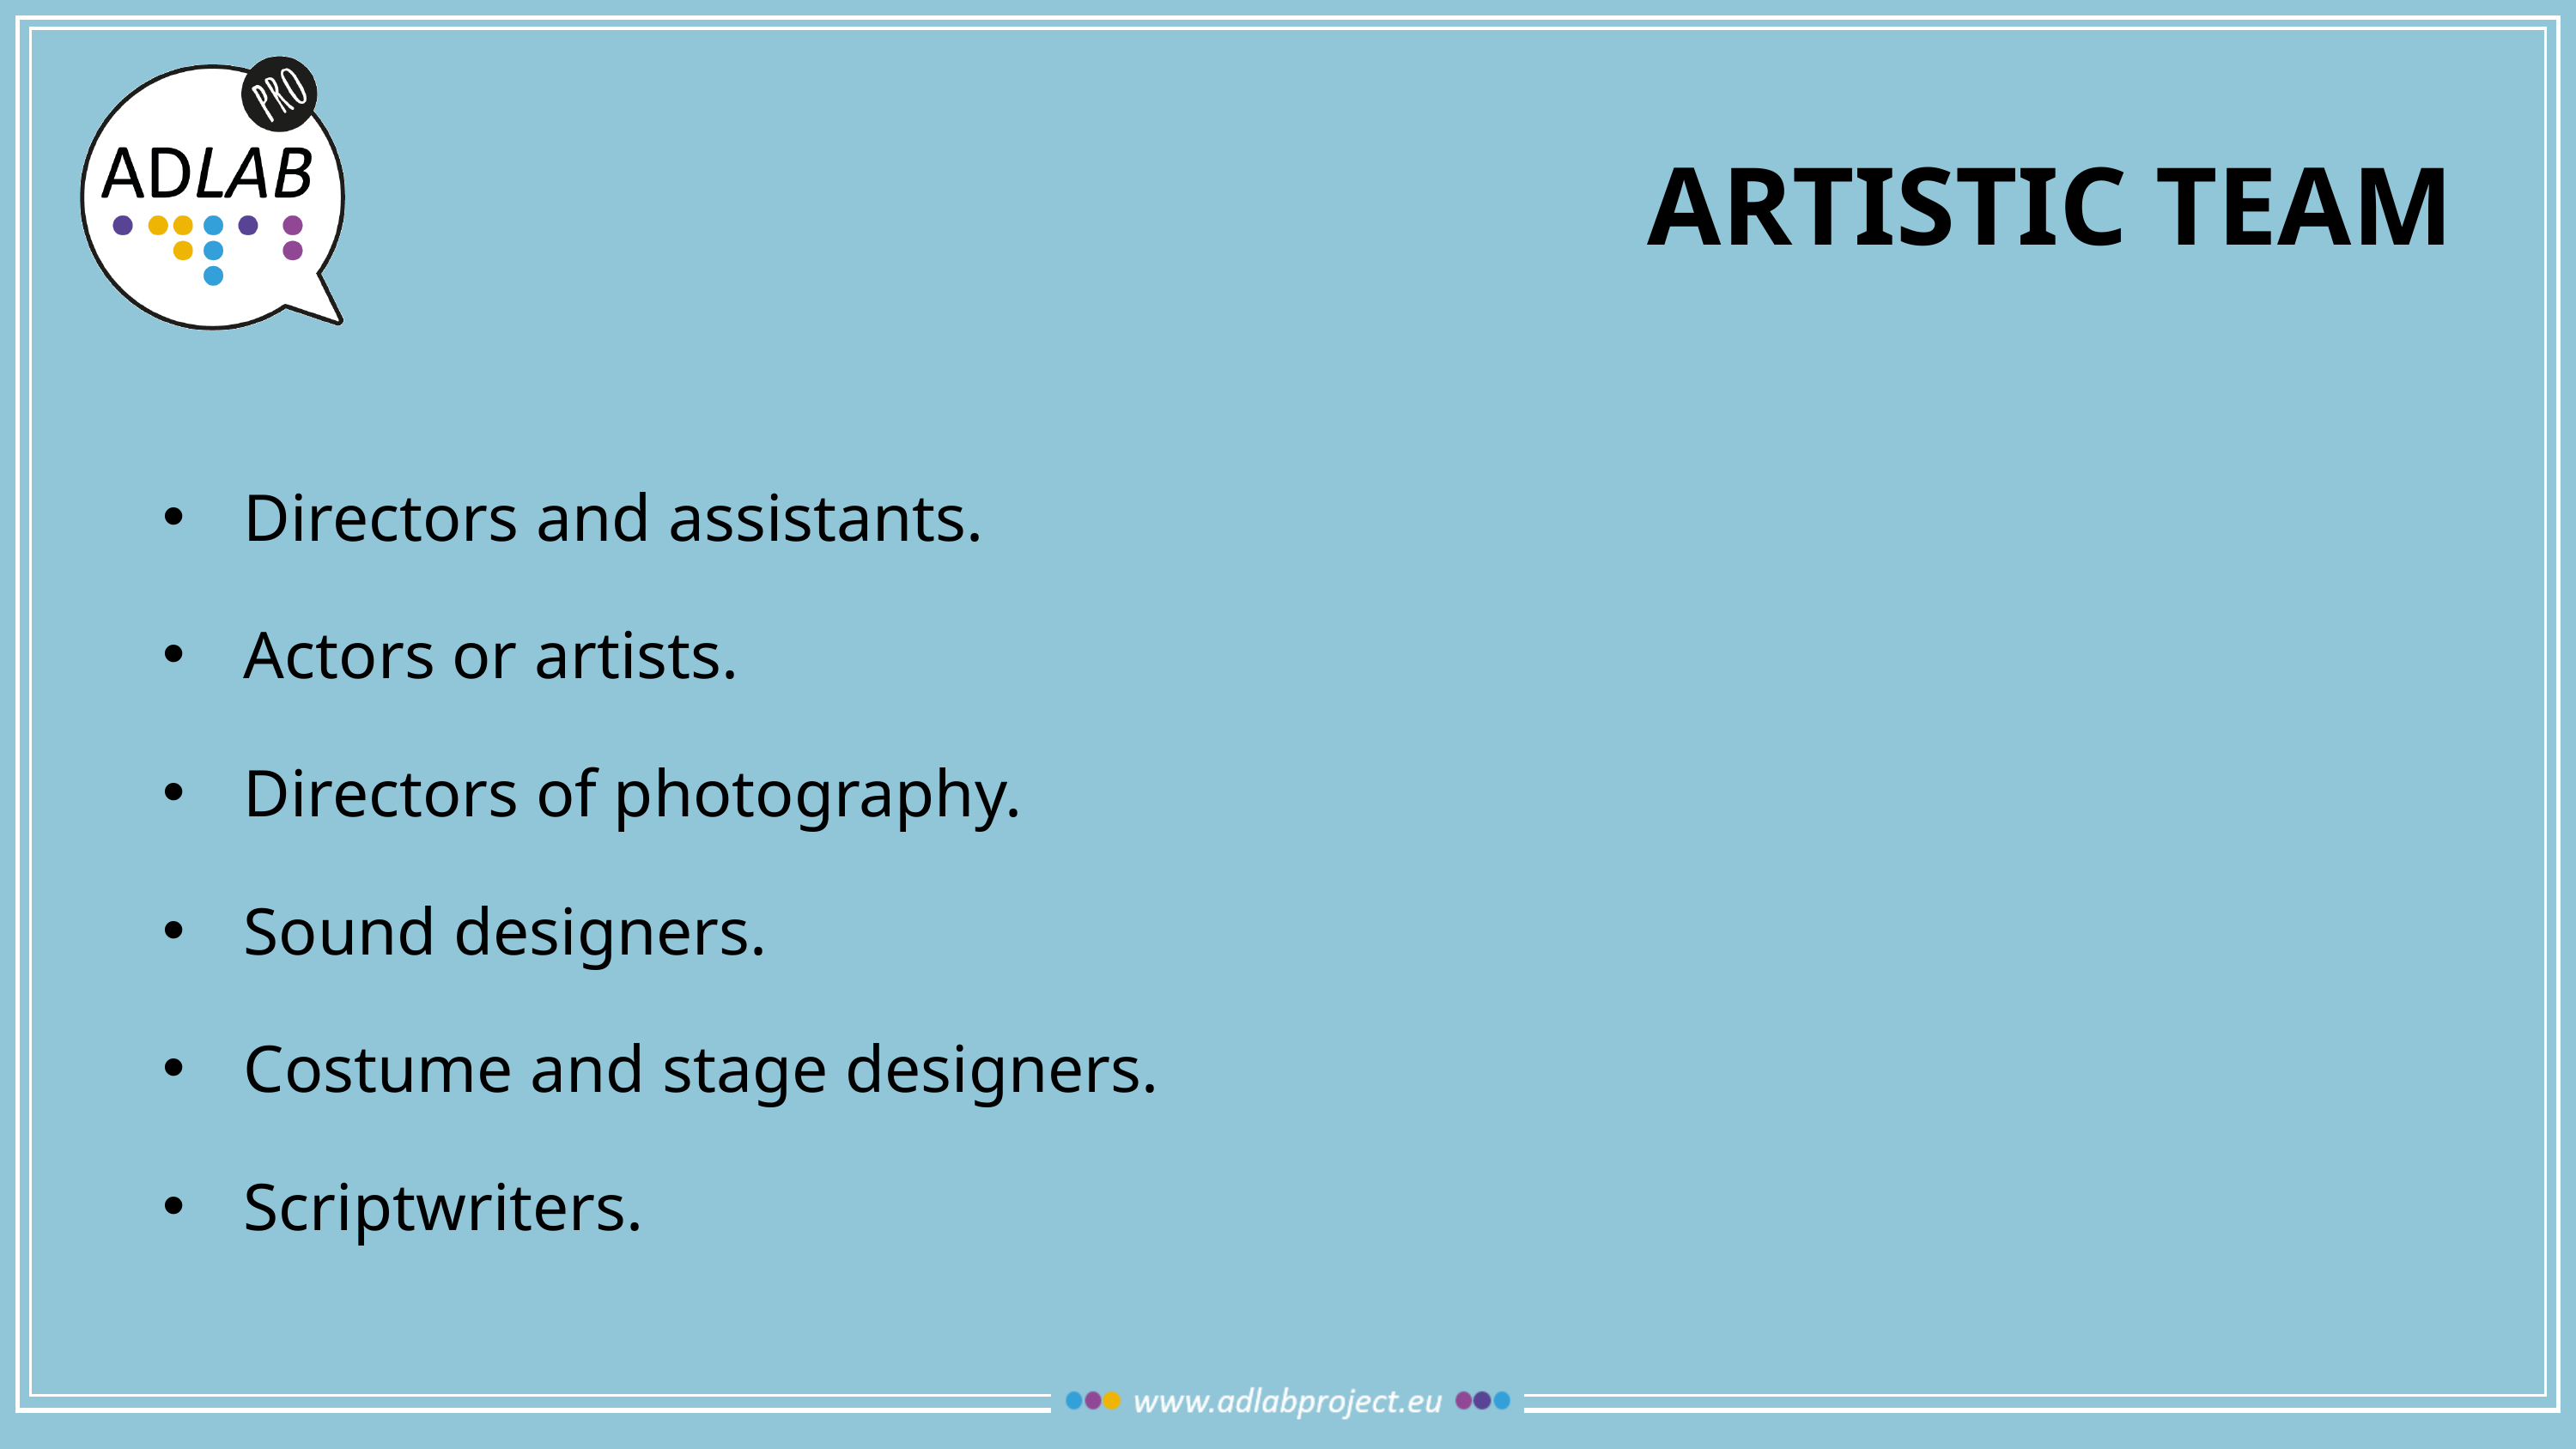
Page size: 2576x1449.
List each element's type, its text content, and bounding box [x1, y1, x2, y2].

picture [1051, 1378, 1524, 1429]
title ARTISTIC TEAM [384, 70, 2467, 351]
list Directors and assistants. Actors or artists. Directors of photography. Sound designers. Costume and stage designers. Scriptwriters. [150, 431, 1212, 1327]
picture [72, 49, 353, 330]
